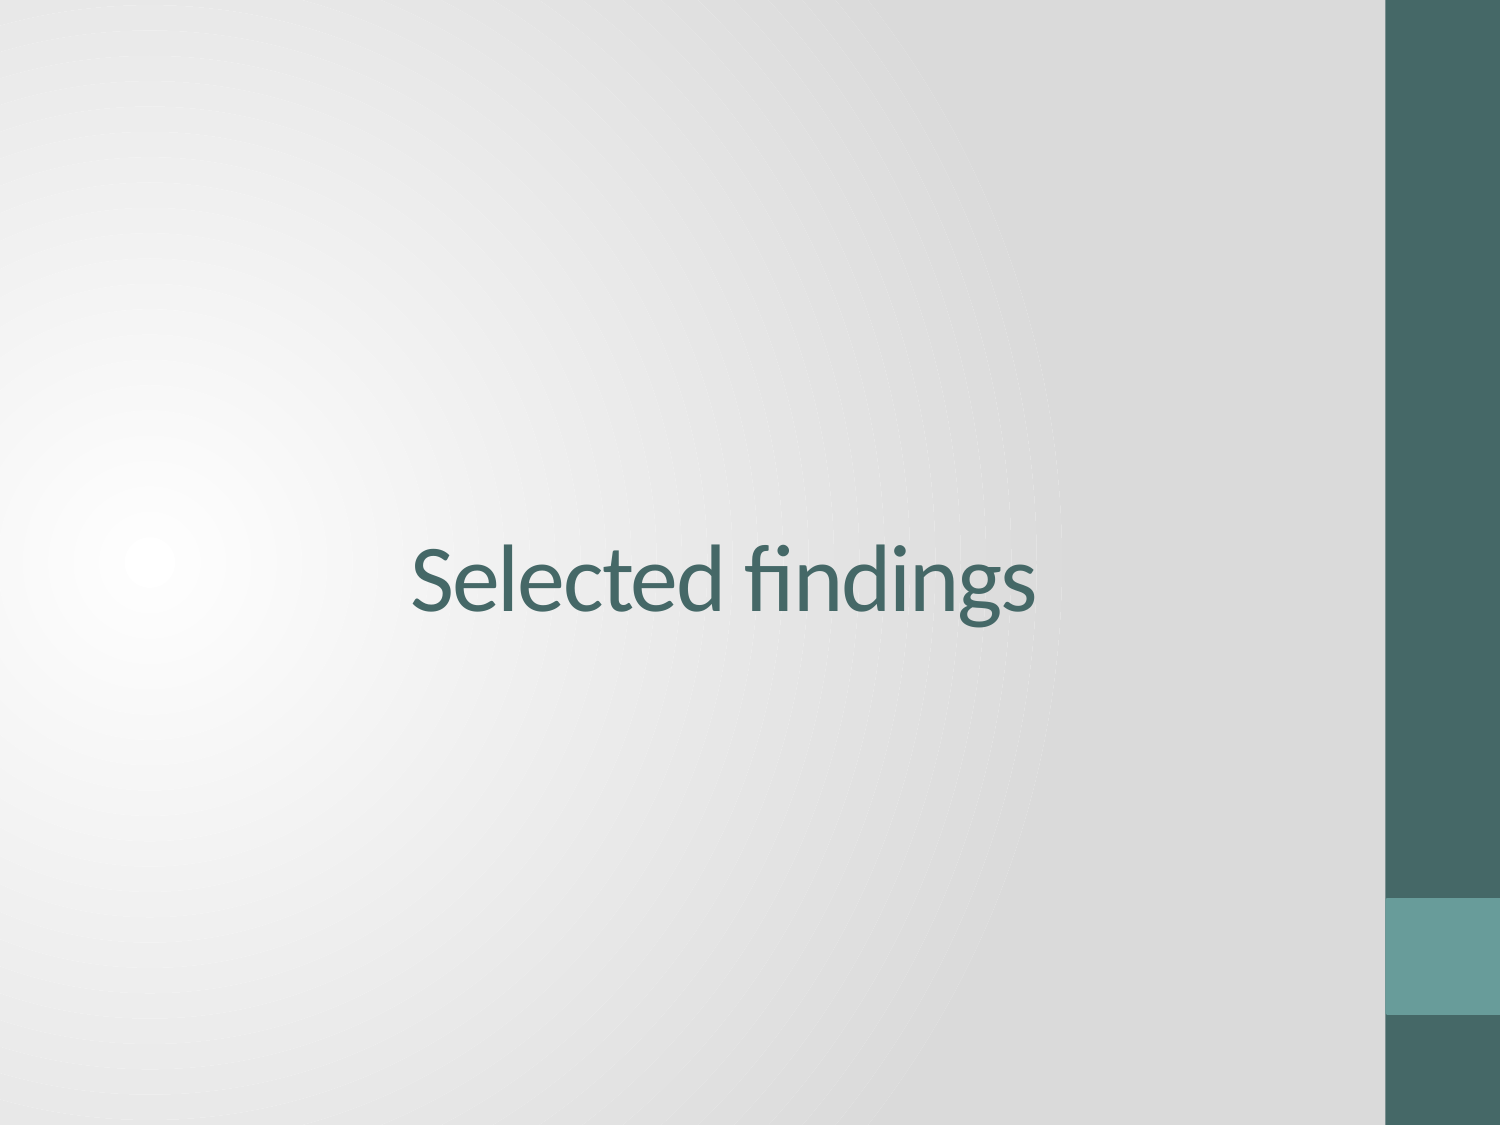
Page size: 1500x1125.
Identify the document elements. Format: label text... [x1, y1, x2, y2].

title Selected findings [88, 479, 1339, 668]
